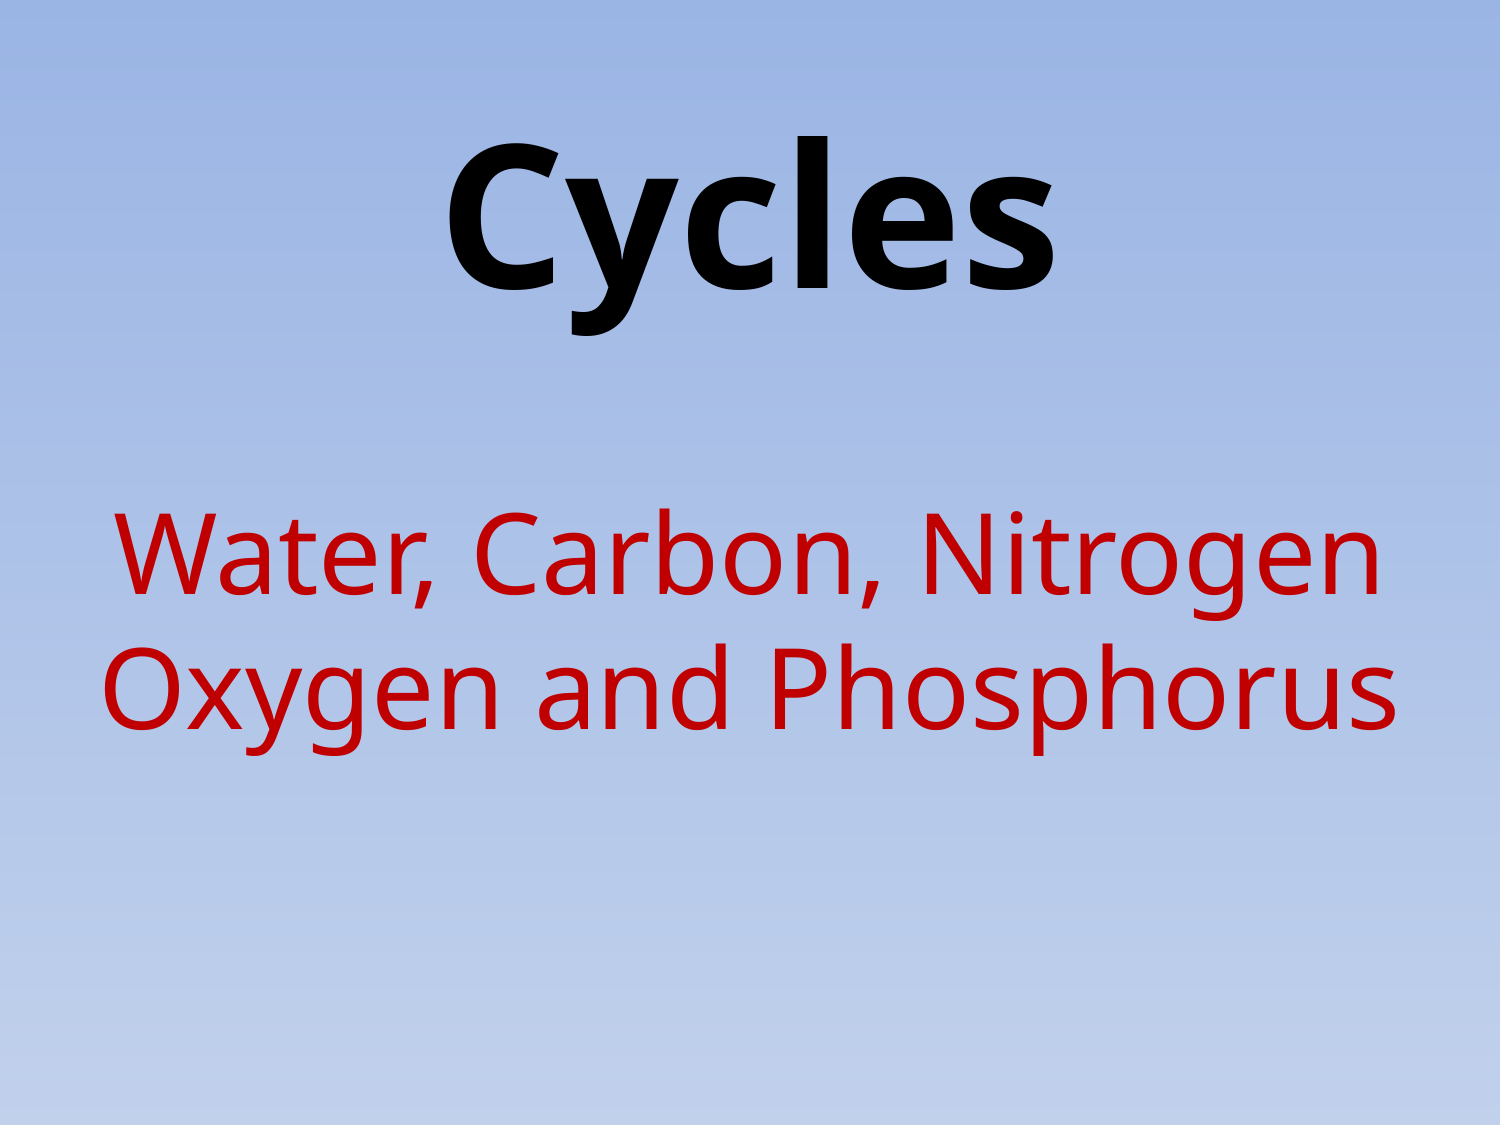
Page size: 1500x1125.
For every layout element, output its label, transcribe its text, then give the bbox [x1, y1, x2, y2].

subtitle Water, Carbon, Nitrogen Oxygen and Phosphorus [0, 474, 1500, 763]
title Cycles [112, 87, 1388, 329]
